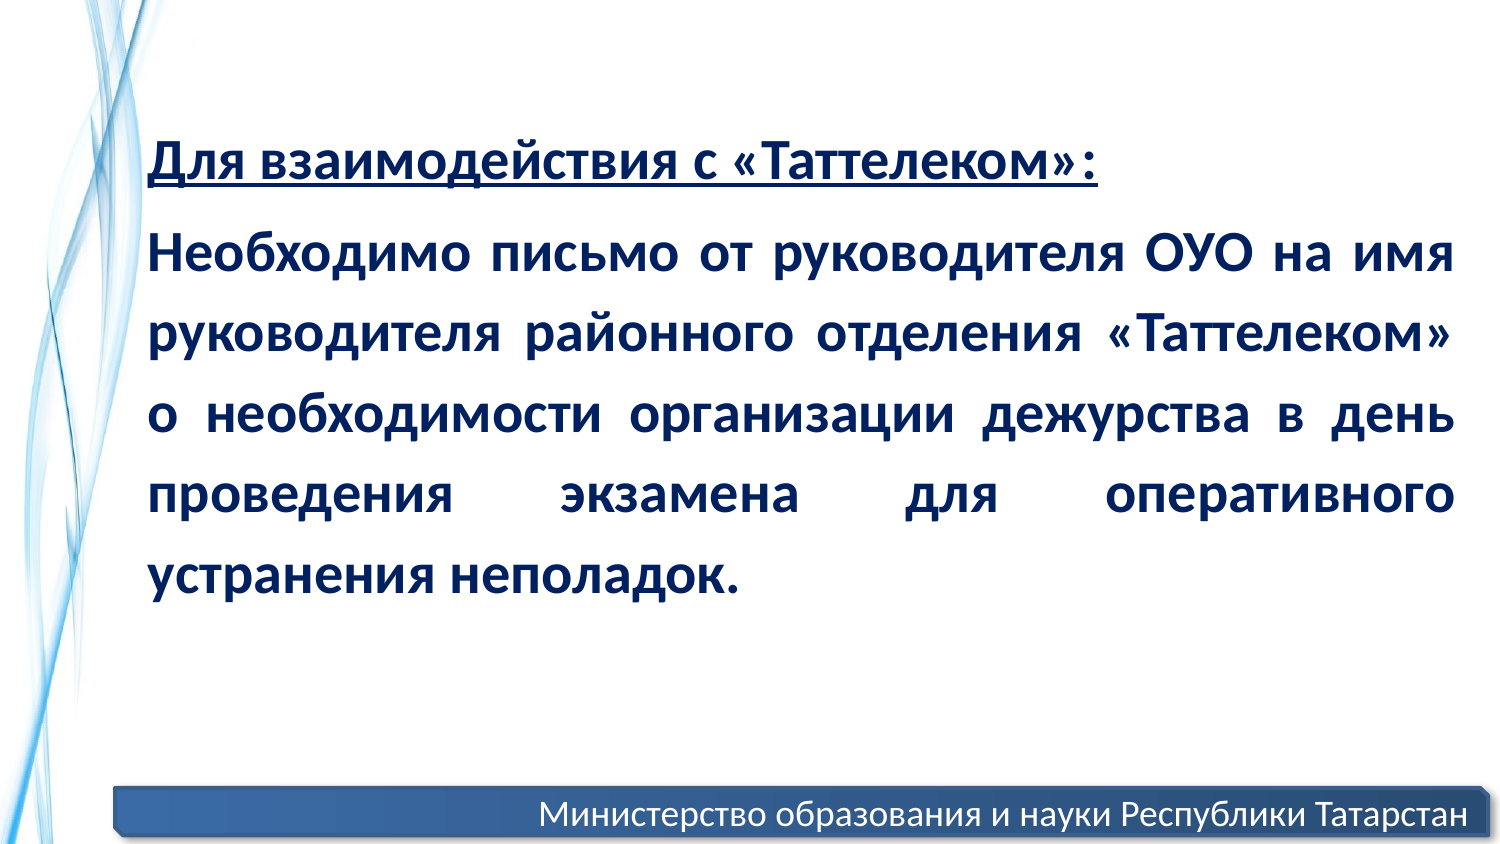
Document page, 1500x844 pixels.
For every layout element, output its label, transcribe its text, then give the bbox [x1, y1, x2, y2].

picture [0, 0, 231, 844]
text_box Министерство образования и науки Республики Татарстан [235, 785, 1491, 838]
list Для взаимодействия с «Таттелеком»: Необходимо письмо от руководителя ОУО на имя руководителя районного отделения «Таттелеком» о необходимости организации дежурства в день проведения экзамена для оперативного устранения неполадок. [235, 102, 1471, 689]
